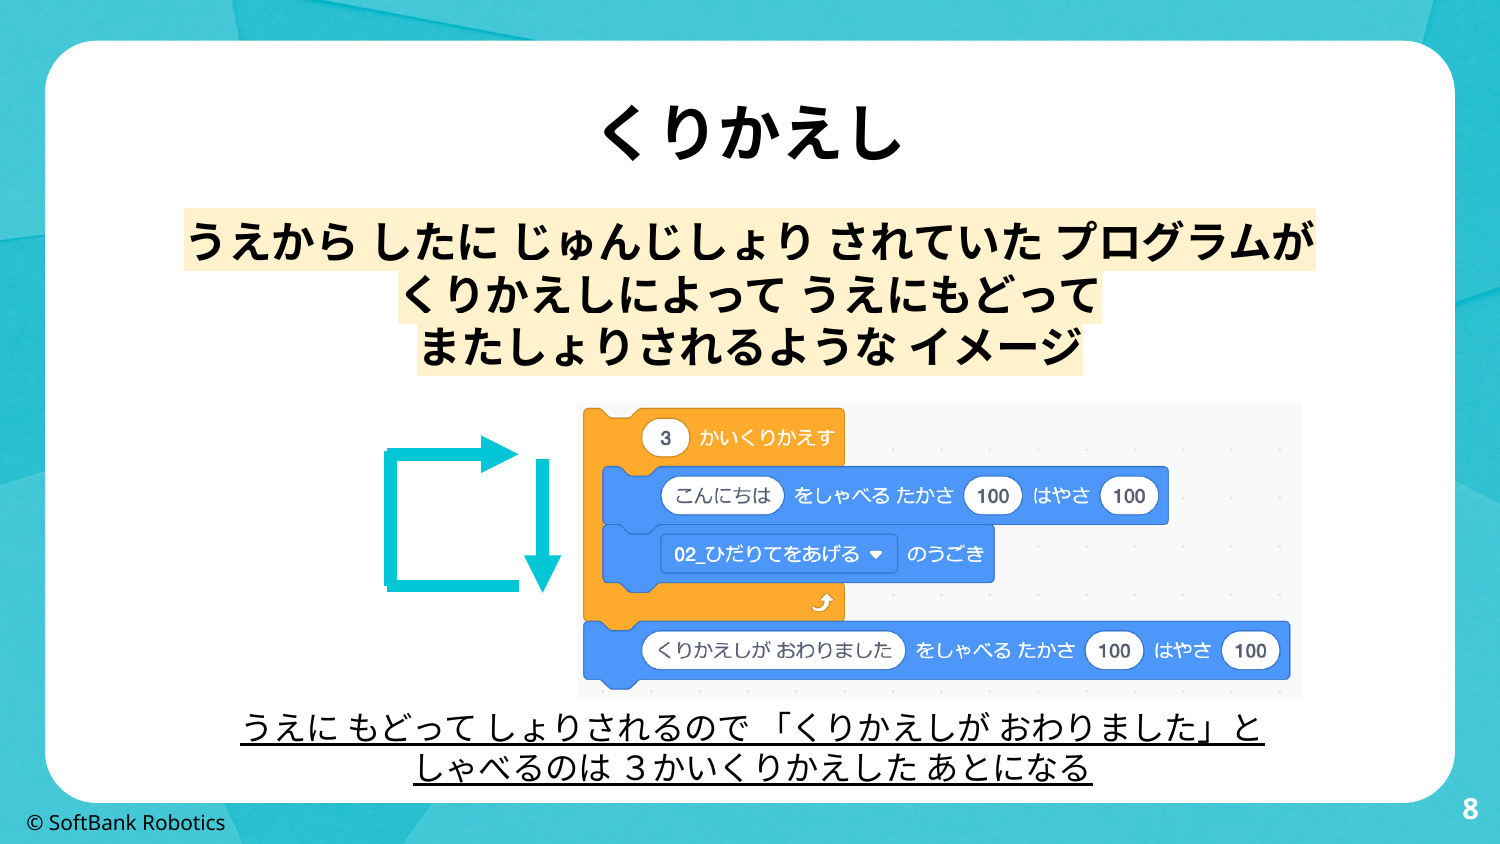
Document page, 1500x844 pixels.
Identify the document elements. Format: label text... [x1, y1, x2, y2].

text_box うえに もどって しょりされるので 「くりかえしが おわりました」と しゃべるのは ３かいくりかえした あとになる [178, 692, 1326, 803]
title くりかえし [55, 78, 1445, 173]
list うえから したに じゅんじしょり されていた プログラムが くりかえしによって うえにもどって またしょりされるような イメージ [39, 199, 1461, 294]
picture [0, 0, 1500, 844]
slide_number ‹#› [1404, 777, 1494, 843]
